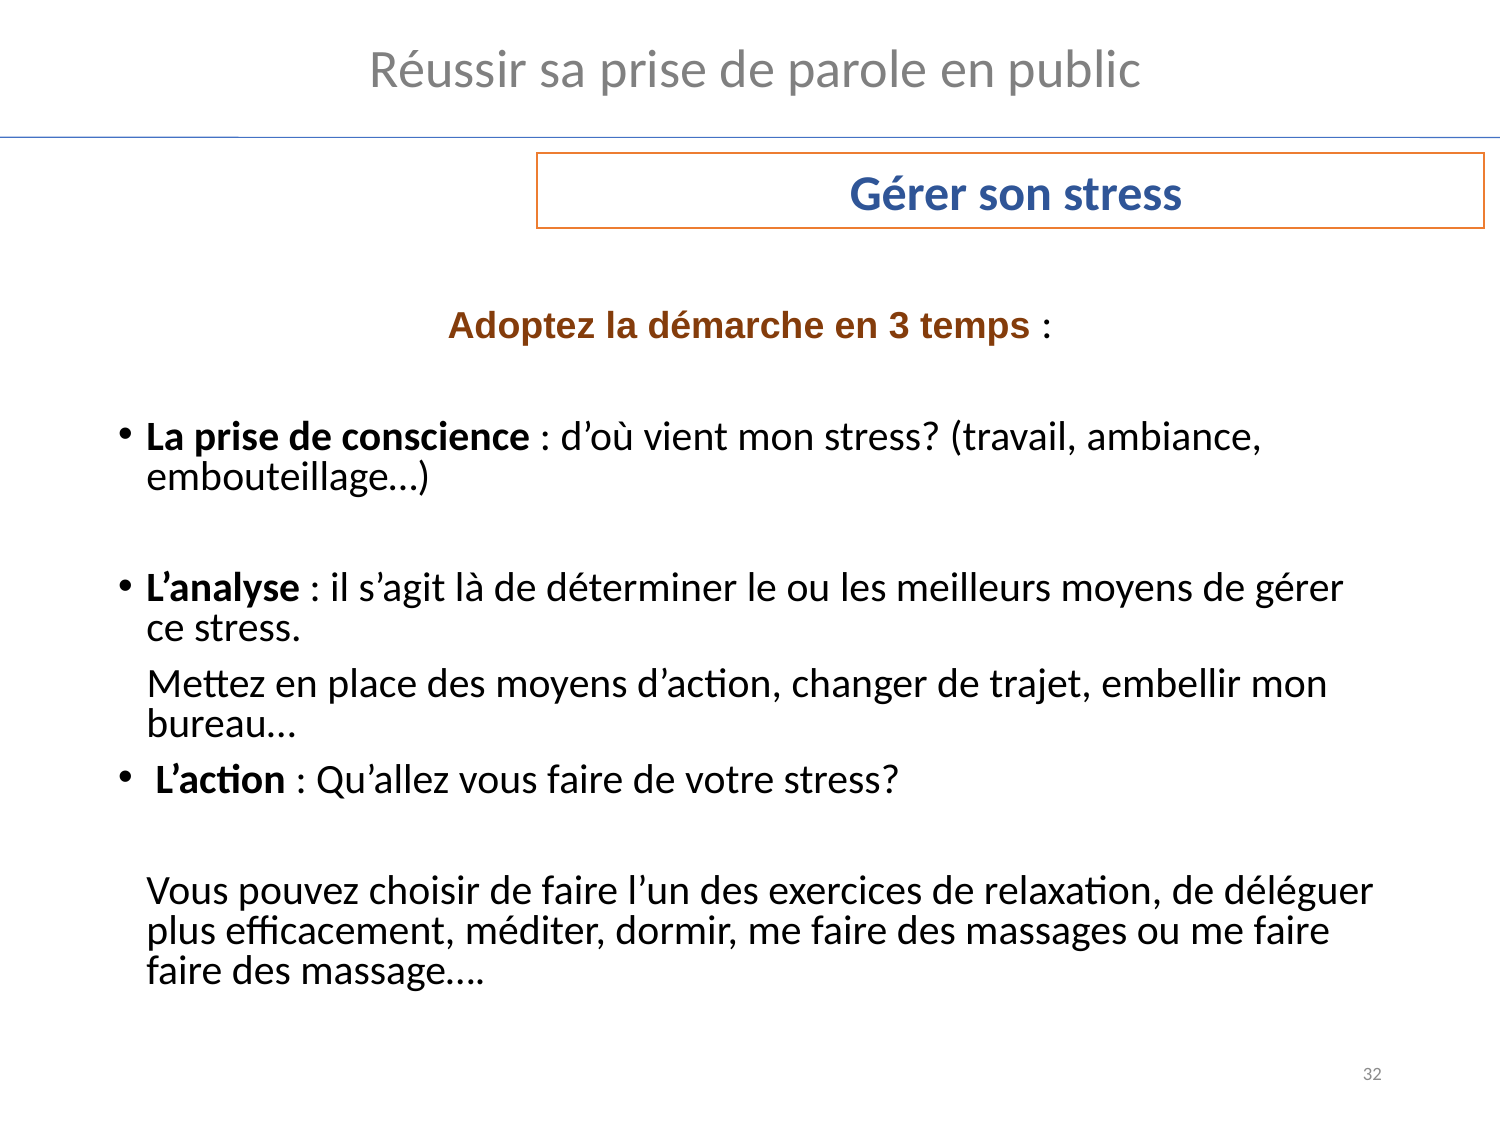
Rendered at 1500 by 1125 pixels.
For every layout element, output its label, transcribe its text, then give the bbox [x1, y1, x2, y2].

slide_number 32 [1059, 1042, 1397, 1103]
text_box Réussir sa prise de parole en public [11, 25, 1500, 106]
text_box Gérer son stress [536, 152, 1485, 229]
text_box Adoptez la démarche en 3 temps : La prise de conscience : d’où vient mon stress? (travail, ambiance, embouteillage…) L’analyse : il s’agit là de déterminer le ou les meilleurs moyens de gérer ce stress. Mettez en place des moyens d’action, changer de trajet, embellir mon bureau… L’action : Qu’allez vous faire de votre stress? Vous pouvez choisir de faire l’un des exercices de relaxation, de déléguer plus efficacement, méditer, dormir, me faire des massages ou me faire faire des massage…. [103, 299, 1397, 1014]
